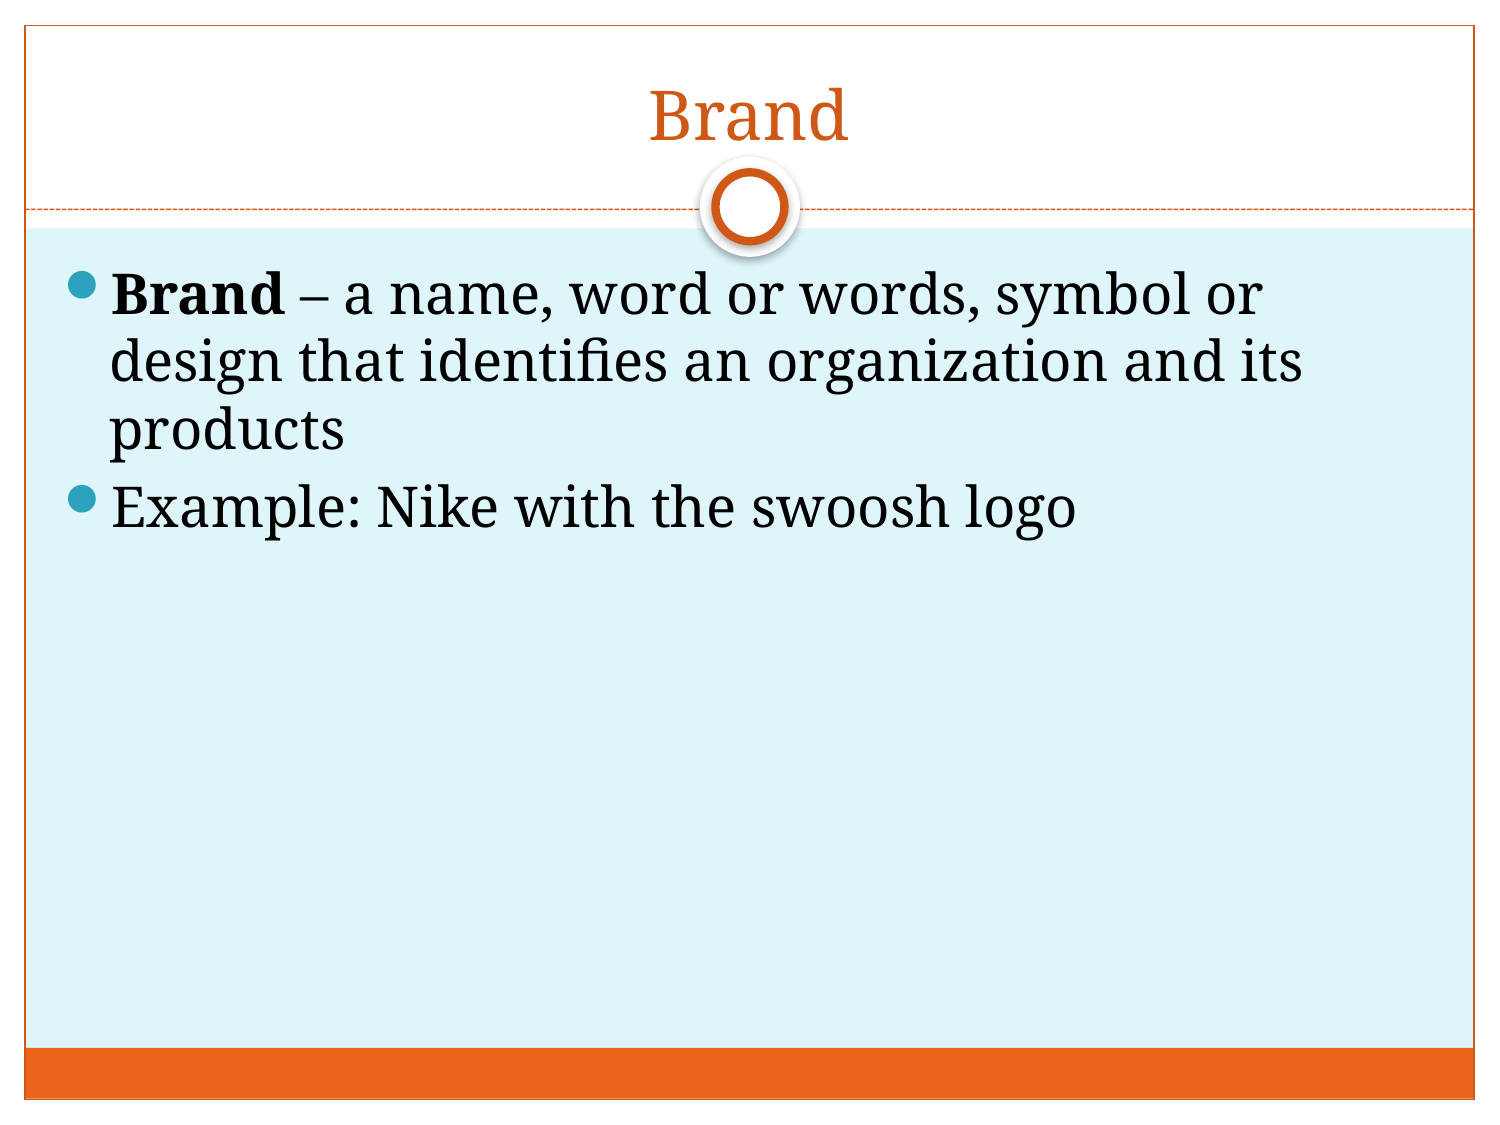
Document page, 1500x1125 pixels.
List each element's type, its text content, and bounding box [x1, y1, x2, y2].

title Brand [49, 37, 1450, 162]
list Brand – a name, word or words, symbol or design that identifies an organization and its products Example: Nike with the swoosh logo [49, 250, 1445, 1001]
